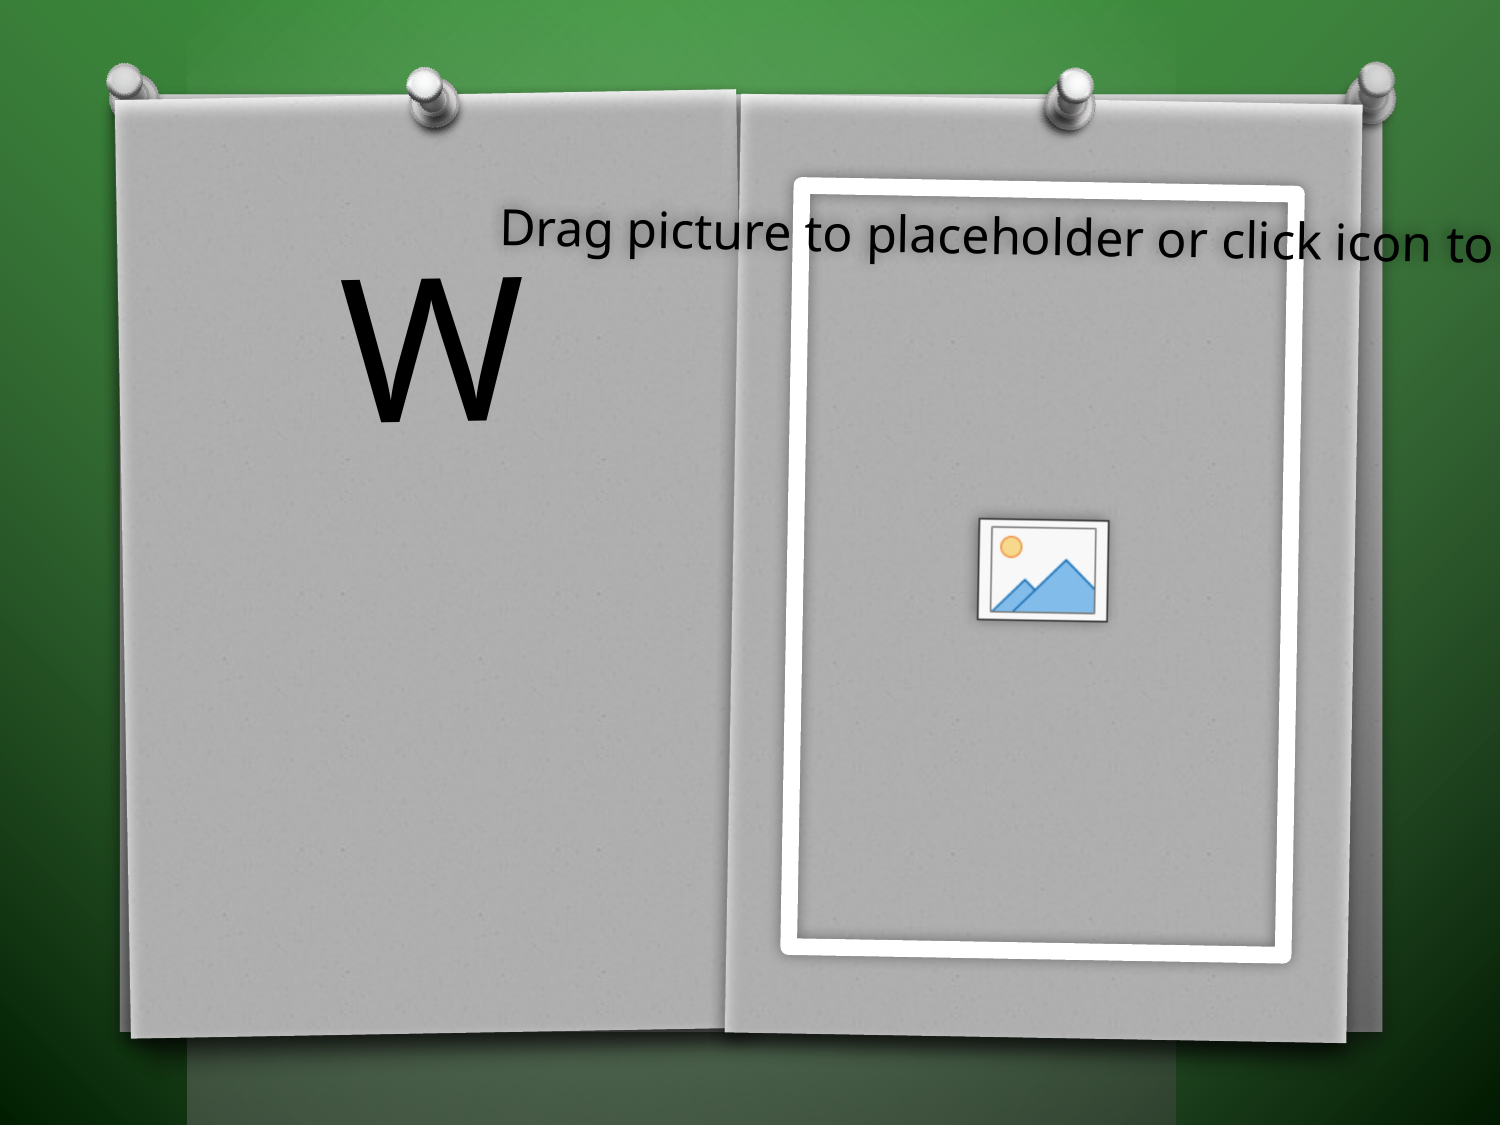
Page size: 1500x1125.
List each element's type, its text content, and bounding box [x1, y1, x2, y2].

picture [803, 197, 1282, 943]
picture [1016, 41, 1138, 162]
picture [375, 33, 497, 157]
title W [179, 222, 687, 475]
